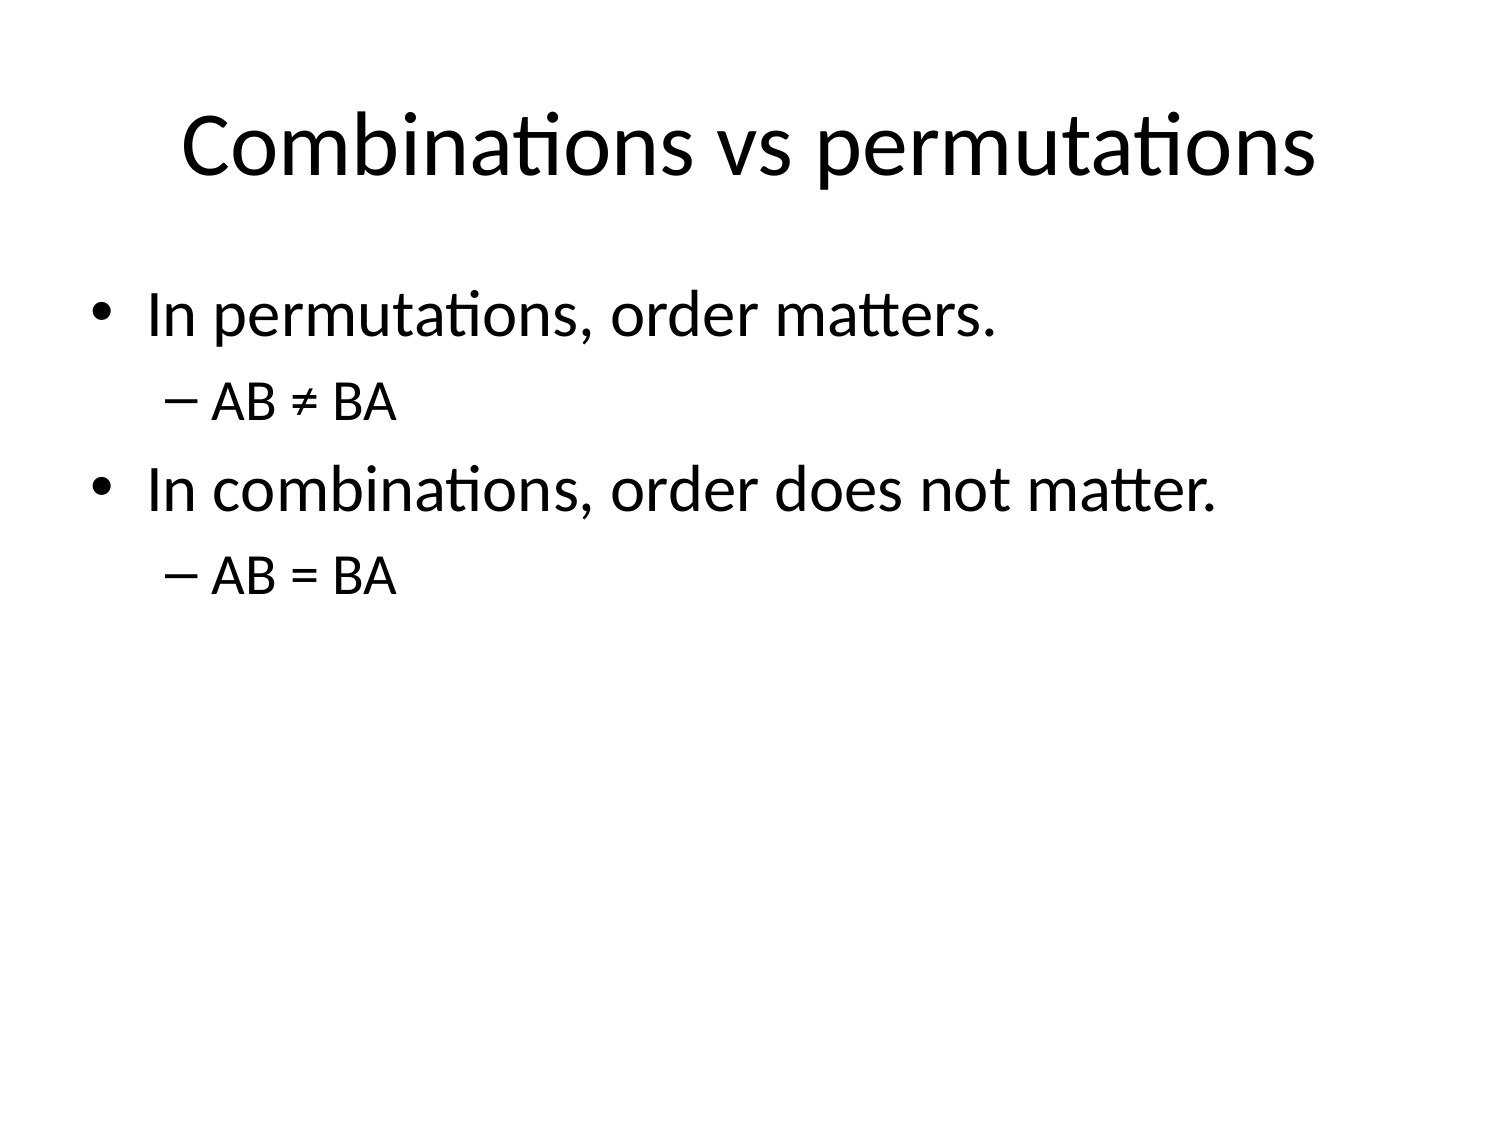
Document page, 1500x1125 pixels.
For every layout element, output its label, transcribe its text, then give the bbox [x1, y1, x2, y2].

list In permutations, order matters. AB ≠ BA In combinations, order does not matter. AB = BA [75, 262, 1425, 1005]
title Combinations vs permutations [75, 45, 1425, 233]
